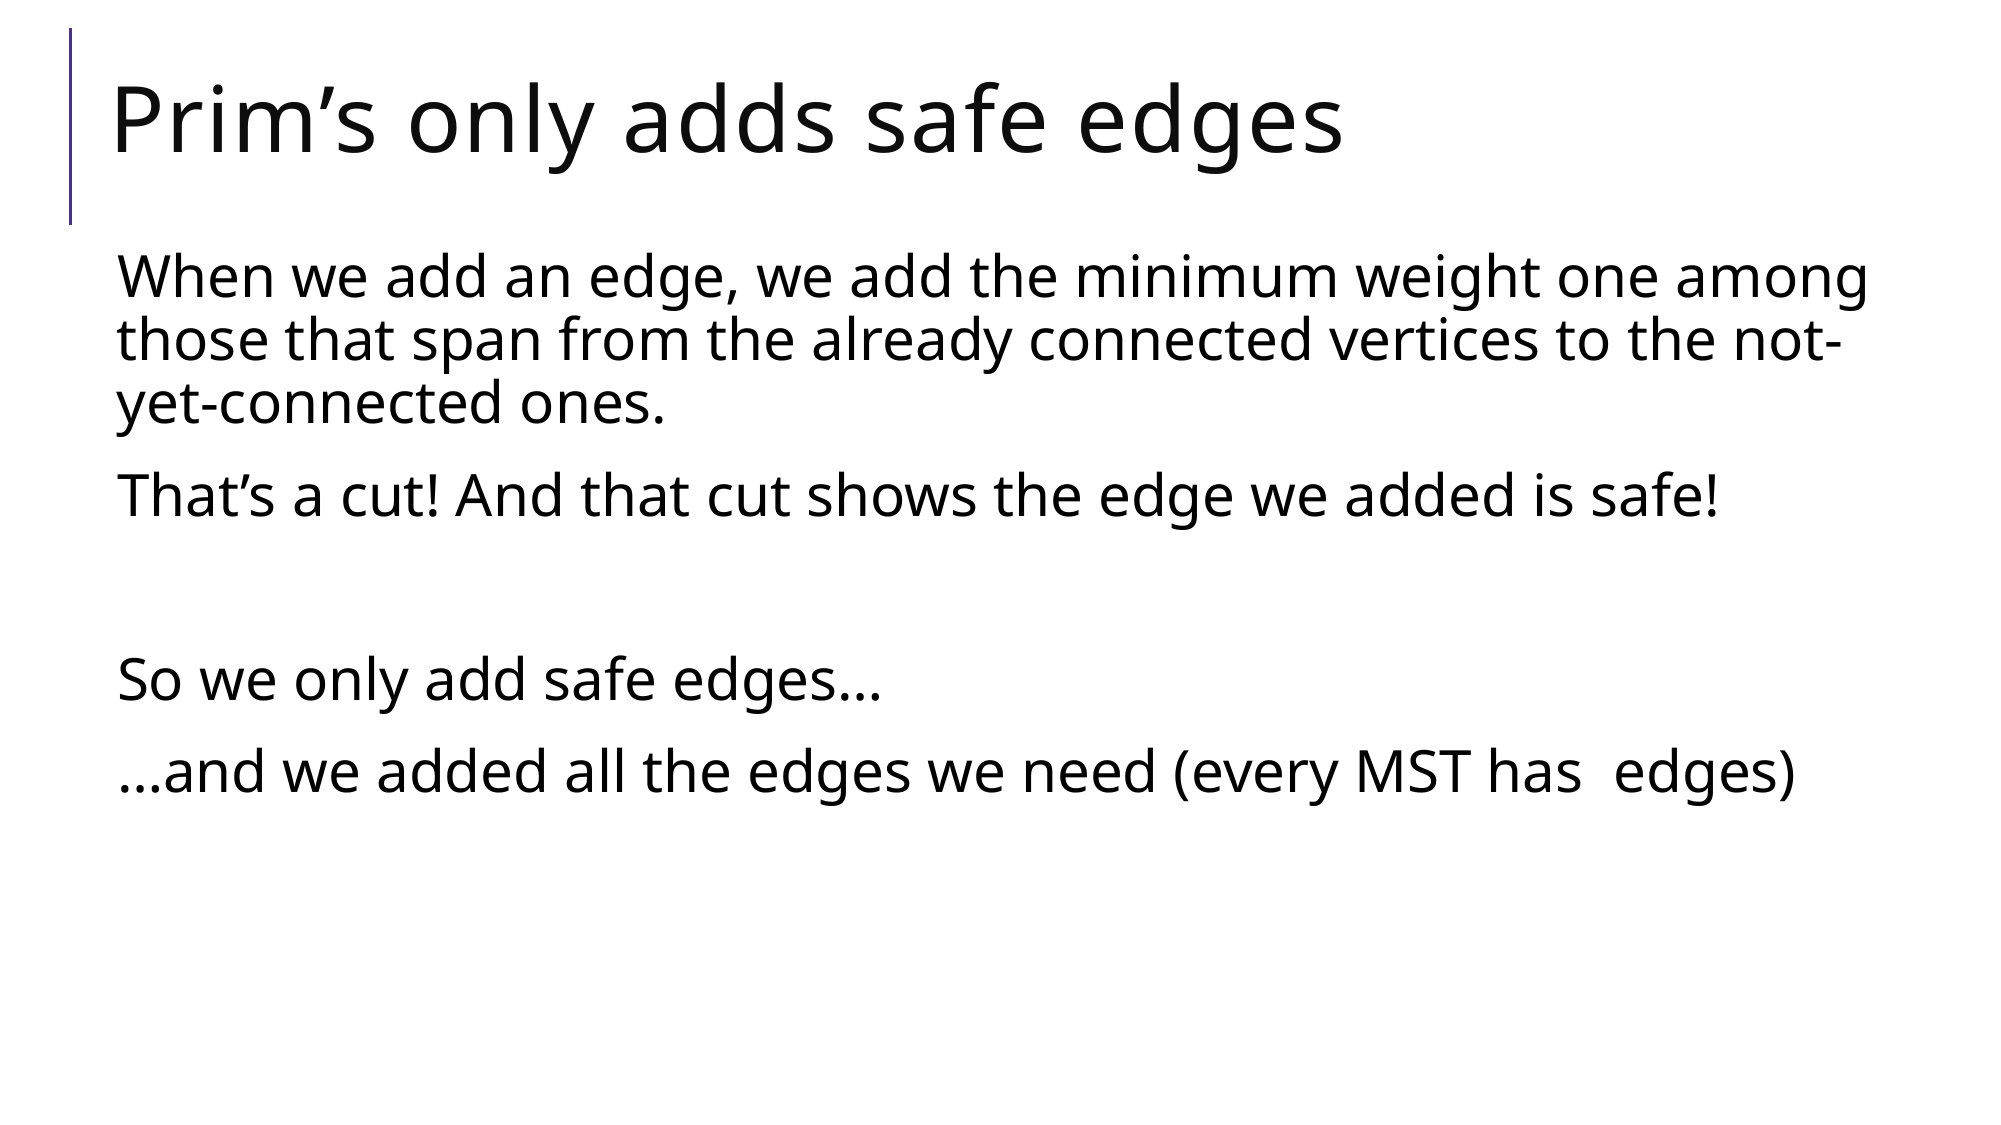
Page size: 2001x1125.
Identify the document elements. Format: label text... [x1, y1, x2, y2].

title Prim’s only adds safe edges [94, 43, 1930, 210]
